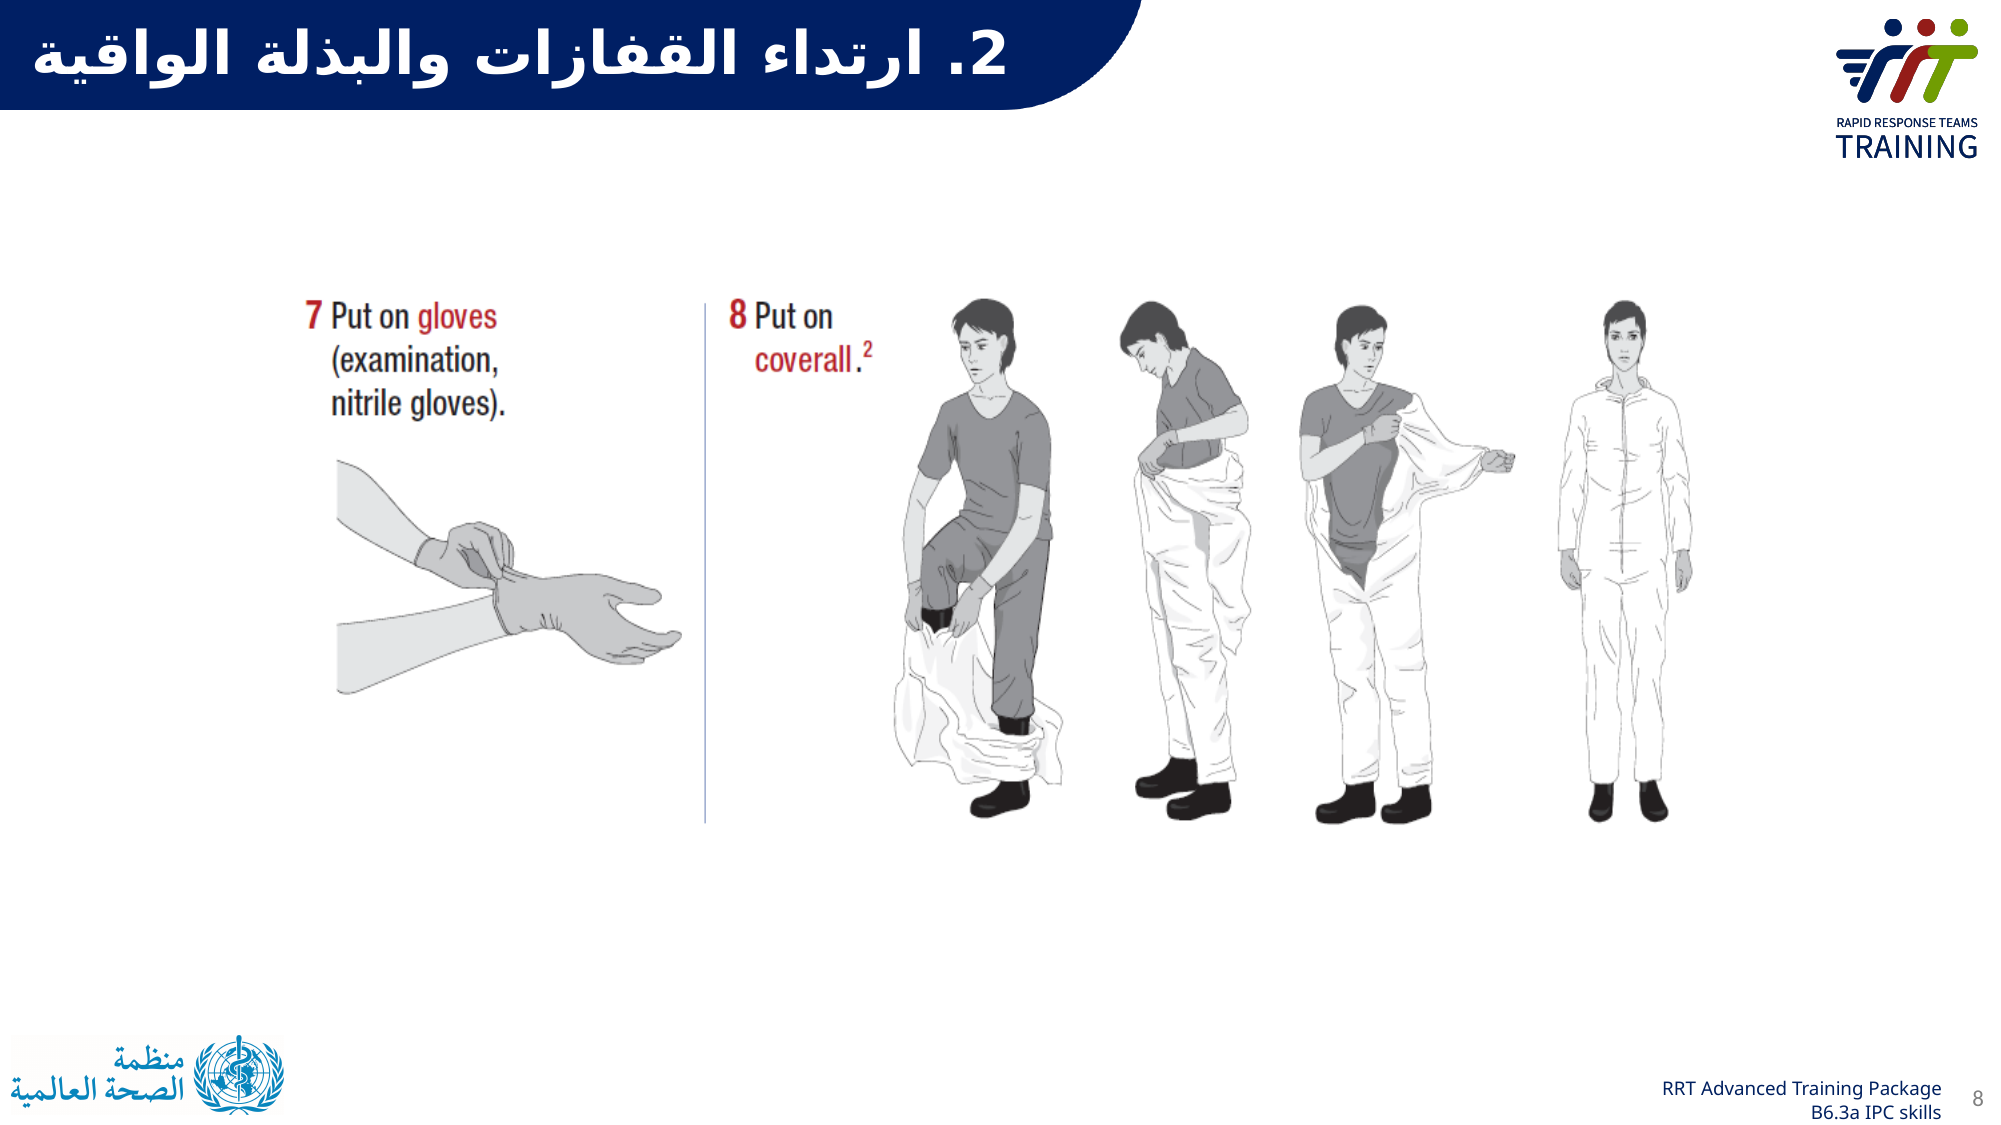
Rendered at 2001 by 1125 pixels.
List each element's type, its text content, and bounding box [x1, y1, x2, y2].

picture [1835, 19, 1978, 167]
picture [286, 284, 1714, 841]
picture [0, 0, 1146, 110]
picture [241, 1050, 247, 1059]
picture [11, 1035, 284, 1115]
text_box 2. ارتداء القفازات والبذلة الواقية [22, 15, 1019, 96]
